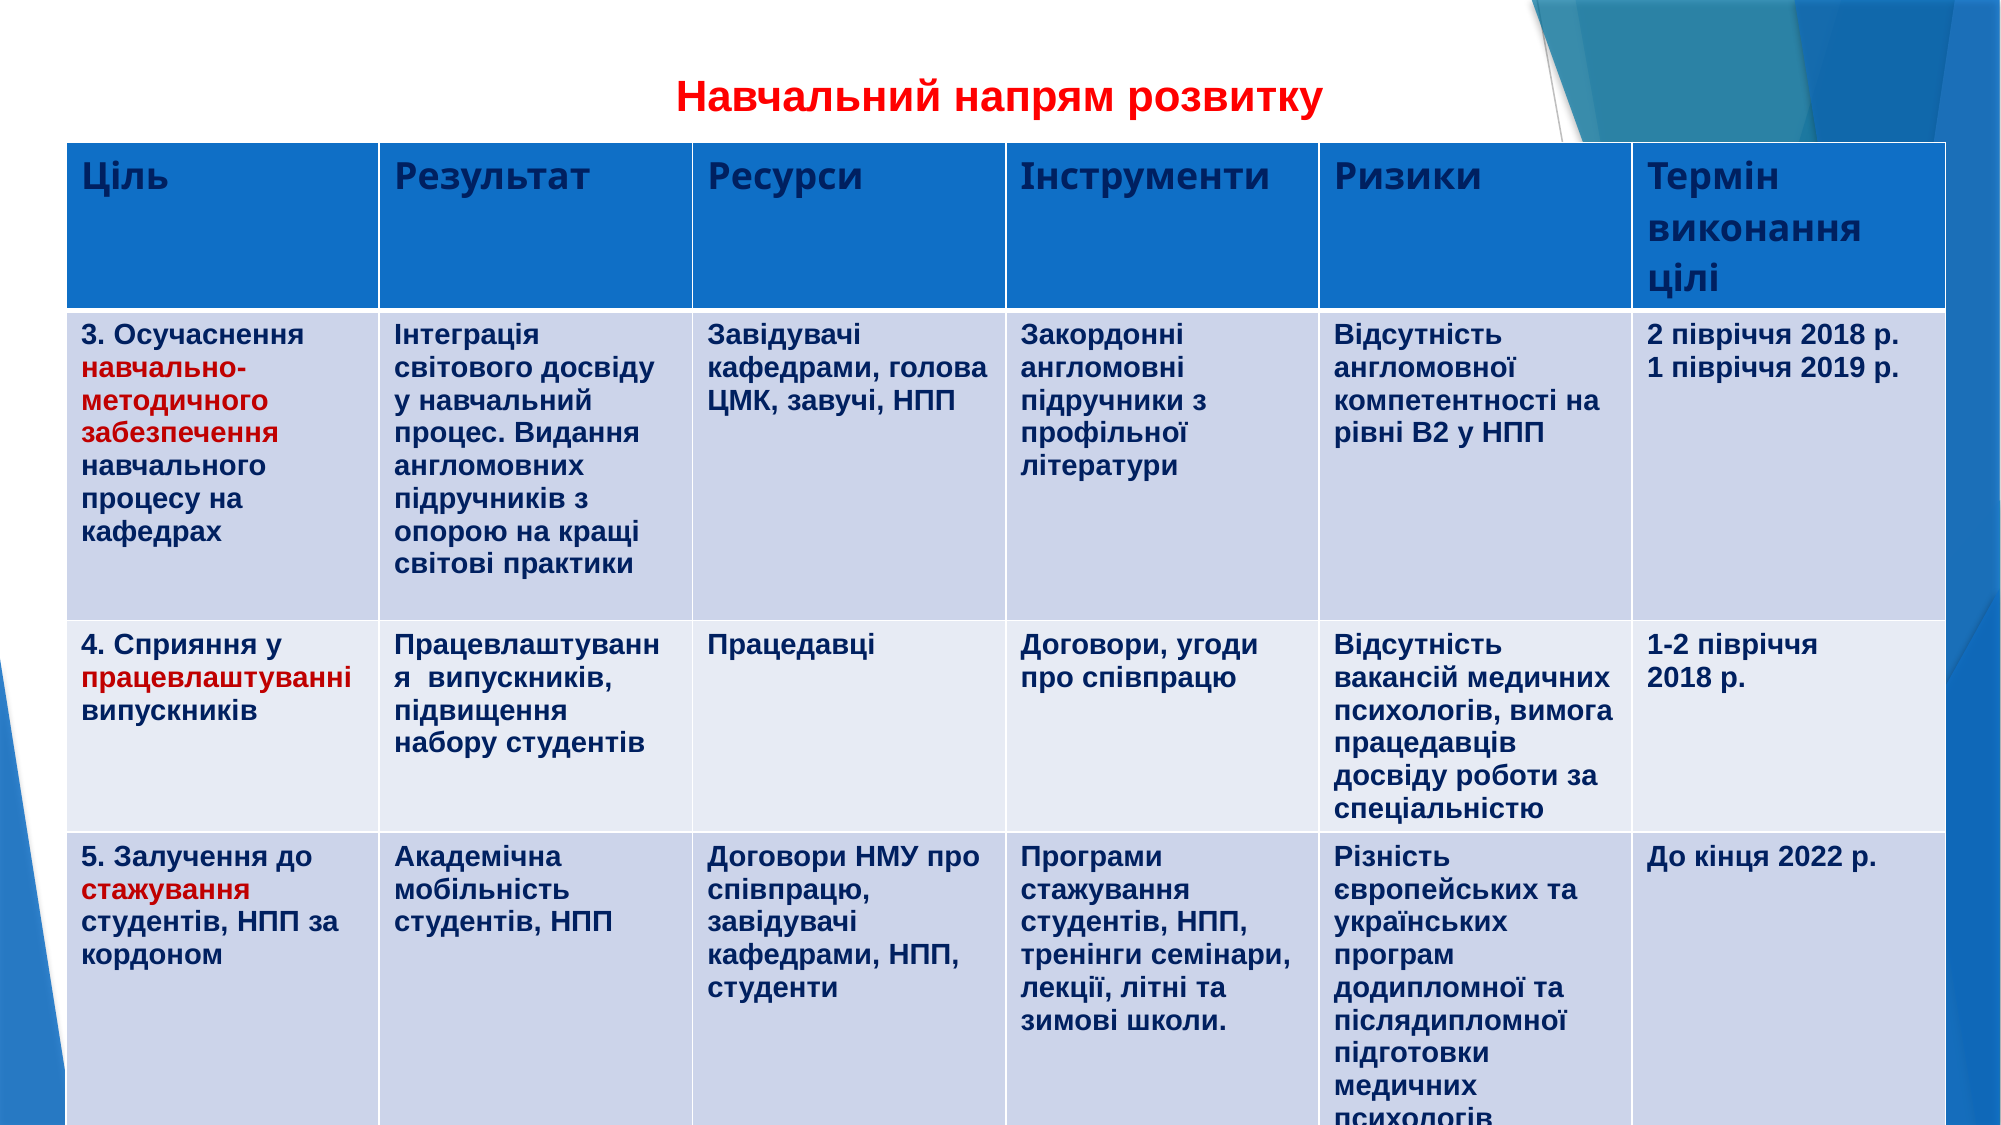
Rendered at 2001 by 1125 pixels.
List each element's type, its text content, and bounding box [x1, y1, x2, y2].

table_cell Відсутність вакансій медичних психологів, вимога працедавців досвіду роботи за спеціальністю [1320, 621, 1631, 831]
table_header Результат [380, 143, 692, 308]
table_cell Академічна мобільність студентів, НПП [380, 833, 692, 1125]
title Навчальний напрям розвитку [137, 59, 1863, 128]
table_cell Договори НМУ про співпрацю, завідувачі кафедрами, НПП, студенти [693, 833, 1005, 1125]
table_header Інструменти [1007, 143, 1318, 308]
table_cell 4. Сприяння у працевлаштуванні випускників [67, 621, 378, 831]
table_cell 3. Осучаснення навчально-методичного забезпечення навчального процесу на кафедрах [67, 313, 378, 620]
table_header Ризики [1320, 143, 1631, 308]
table_cell До кінця 2022 р. [1633, 833, 1945, 1125]
table_cell Програми стажування студентів, НПП, тренінги семінари, лекції, літні та зимові школи. [1007, 833, 1318, 1125]
table_cell Інтеграція світового досвіду у навчальний процес. Видання англомовних підручників з опорою на кращі світові практики [380, 313, 692, 620]
table_cell Працевлаштування випускників, підвищення набору студентів [380, 621, 692, 831]
table_header Ціль [67, 143, 378, 308]
table_cell Різність європейських та українських програм додипломної та післядипломної підготовки медичних психологів [1320, 833, 1631, 1125]
table_cell 5. Залучення до стажування студентів, НПП за кордоном [67, 833, 378, 1125]
table_cell Завідувачі кафедрами, голова ЦМК, завучі, НПП [693, 313, 1005, 620]
table_cell Закордонні англомовні підручники з профільної літератури [1007, 313, 1318, 620]
table_cell 1-2 півріччя 2018 р. [1633, 621, 1945, 831]
table_cell Договори, угоди про співпрацю [1007, 621, 1318, 831]
table_cell Працедавці [693, 621, 1005, 831]
table_cell 2 півріччя 2018 р. 1 півріччя 2019 р. [1633, 313, 1945, 620]
table_header Термін виконання цілі [1633, 143, 1945, 308]
table_cell Відсутність англомовної компетентності на рівні В2 у НПП [1320, 313, 1631, 620]
table_header Ресурси [693, 143, 1005, 308]
